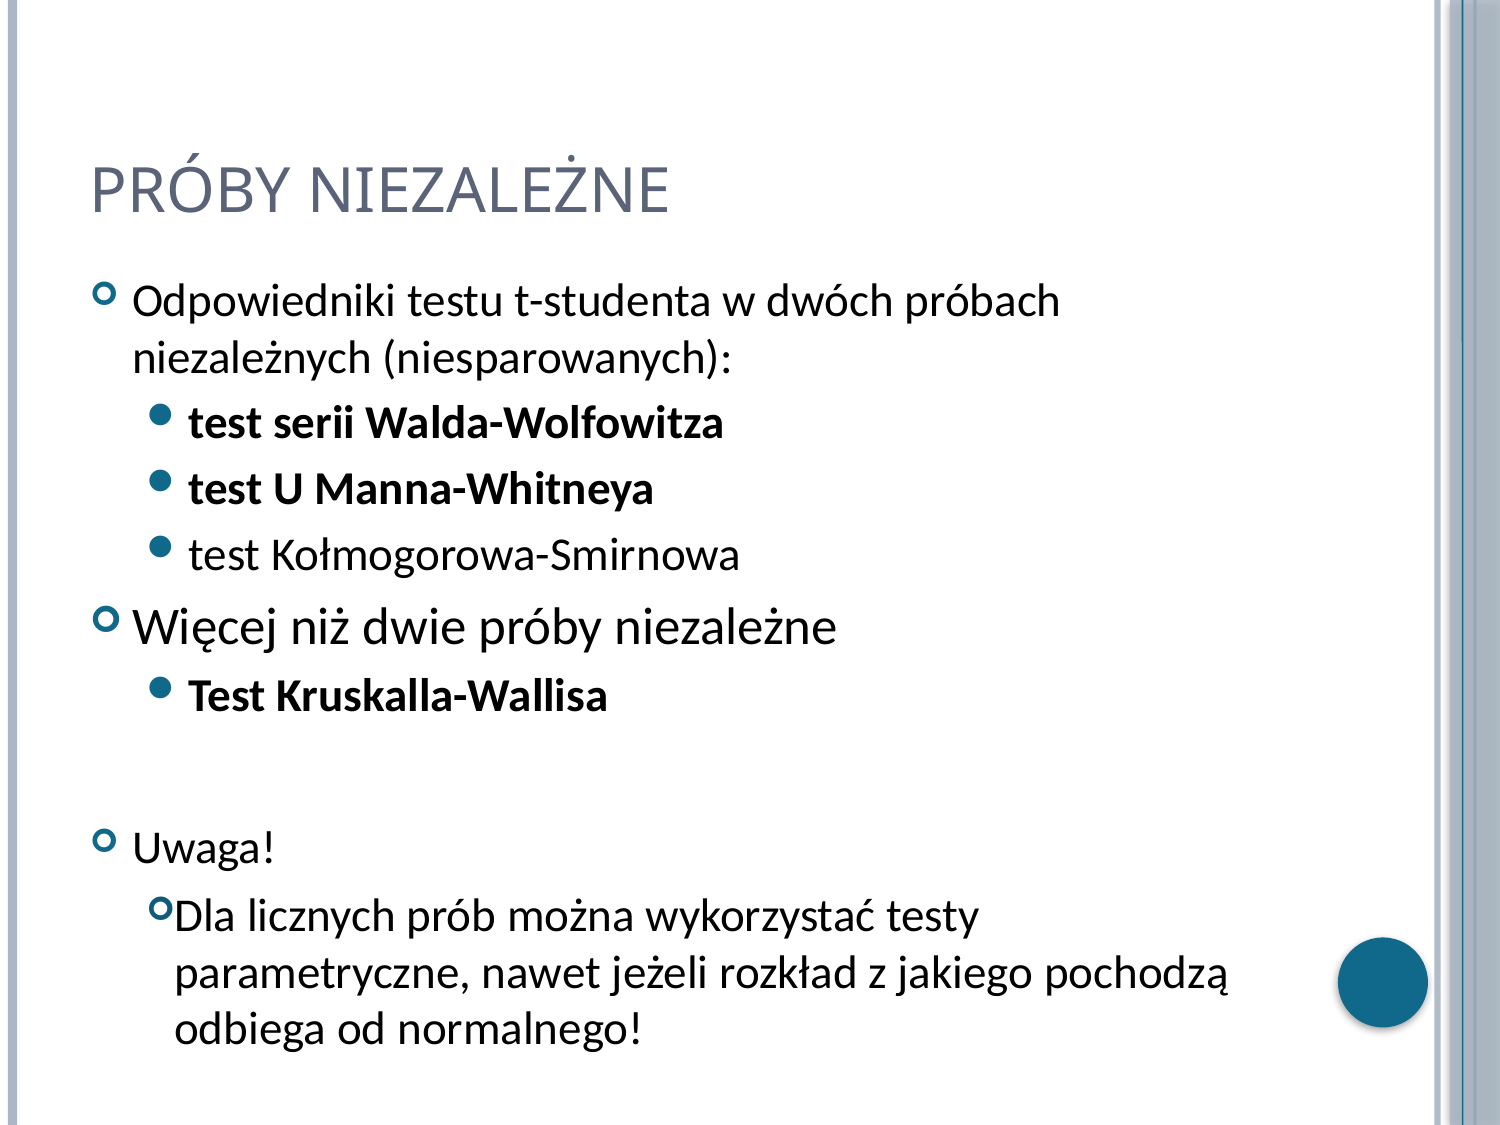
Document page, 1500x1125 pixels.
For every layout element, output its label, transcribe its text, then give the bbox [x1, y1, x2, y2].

list Odpowiedniki testu t-studenta w dwóch próbach niezależnych (niesparowanych): test serii Walda-Wolfowitza test U Manna-Whitneya test Kołmogorowa-Smirnowa Więcej niż dwie próby niezależne Test Kruskalla-Wallisa Uwaga! Dla licznych prób można wykorzystać testy parametryczne, nawet jeżeli rozkład z jakiego pochodzą odbiega od normalnego! [75, 262, 1300, 1062]
title Próby niezależne [75, 45, 1300, 233]
